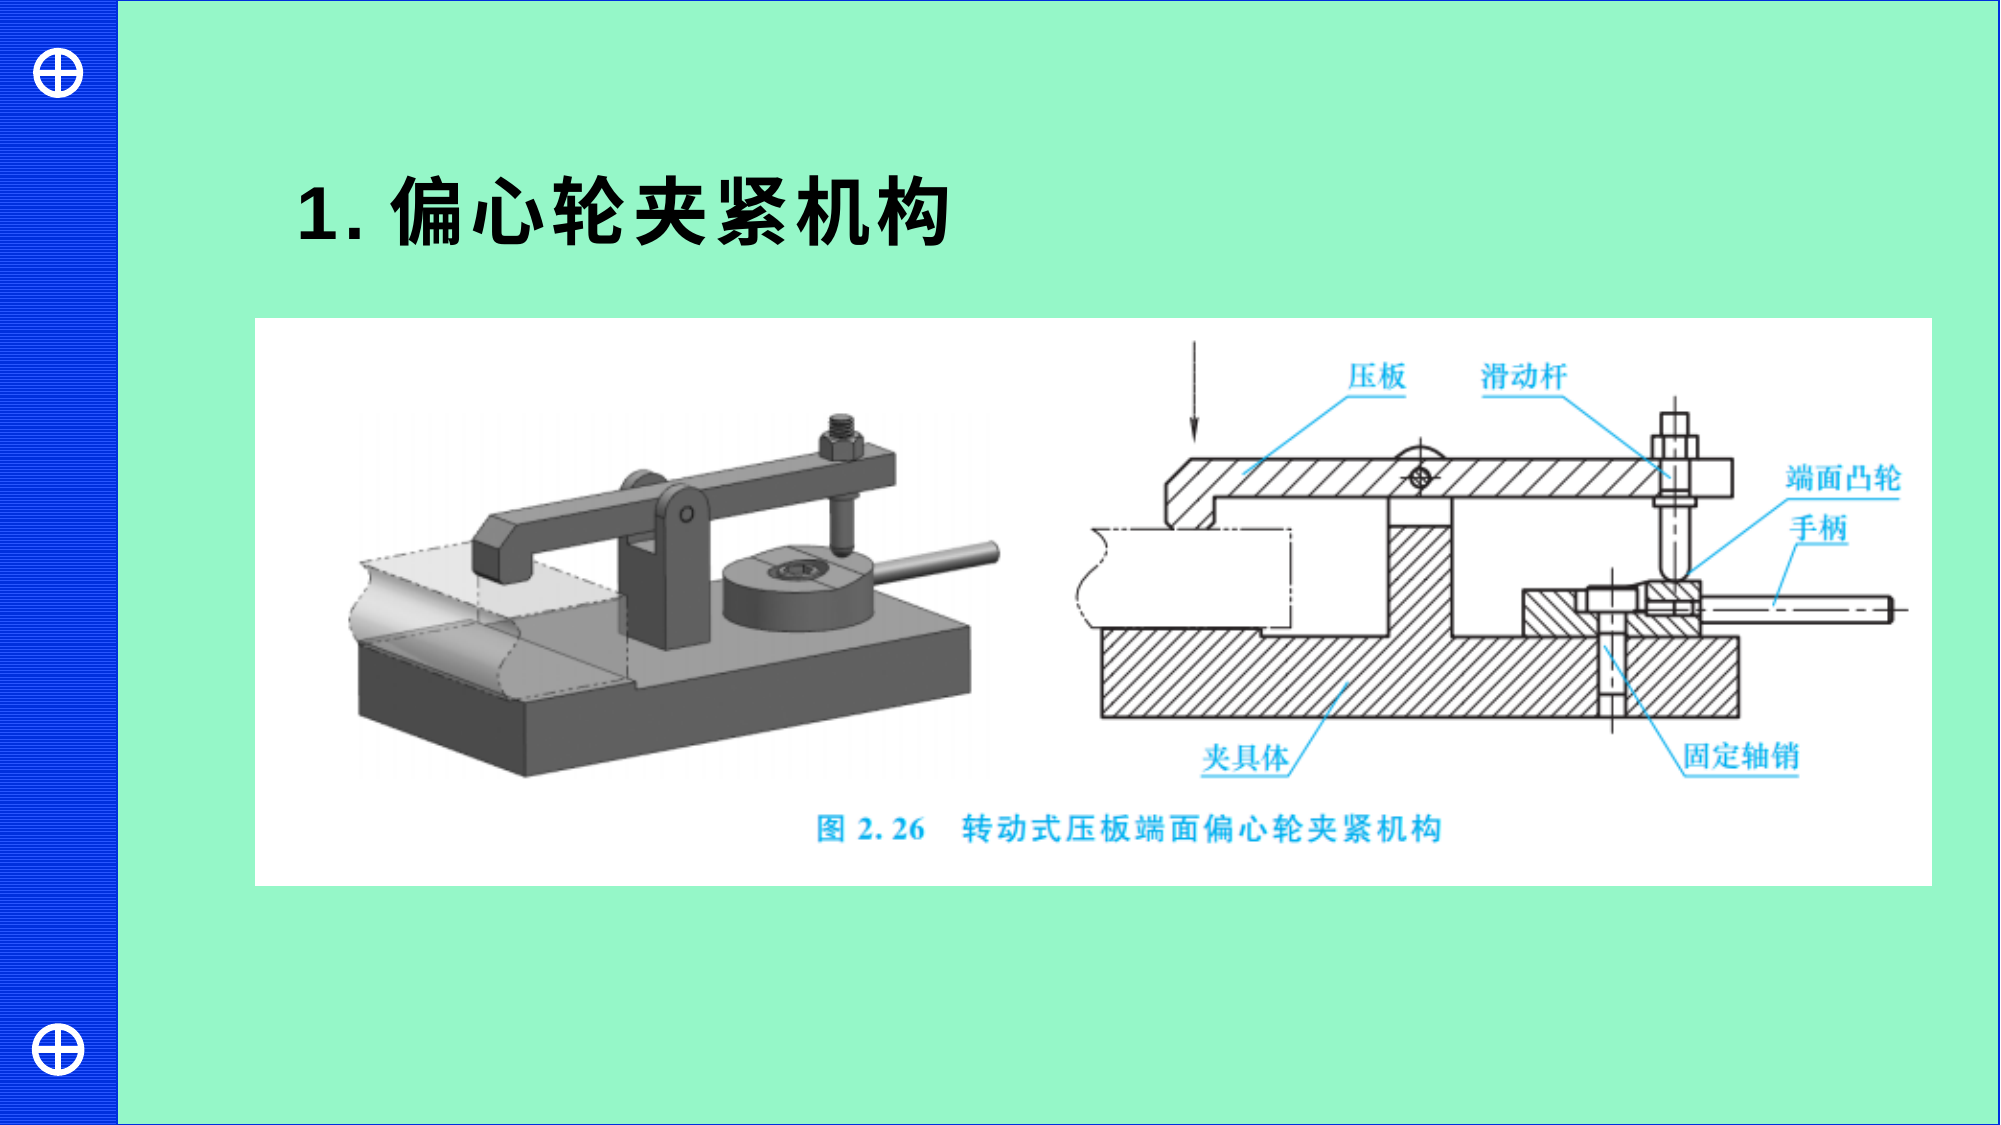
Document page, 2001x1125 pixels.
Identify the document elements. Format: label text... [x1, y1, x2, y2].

text_box 1.偏心轮夹紧机构 [173, 140, 1462, 263]
picture [255, 318, 1932, 886]
